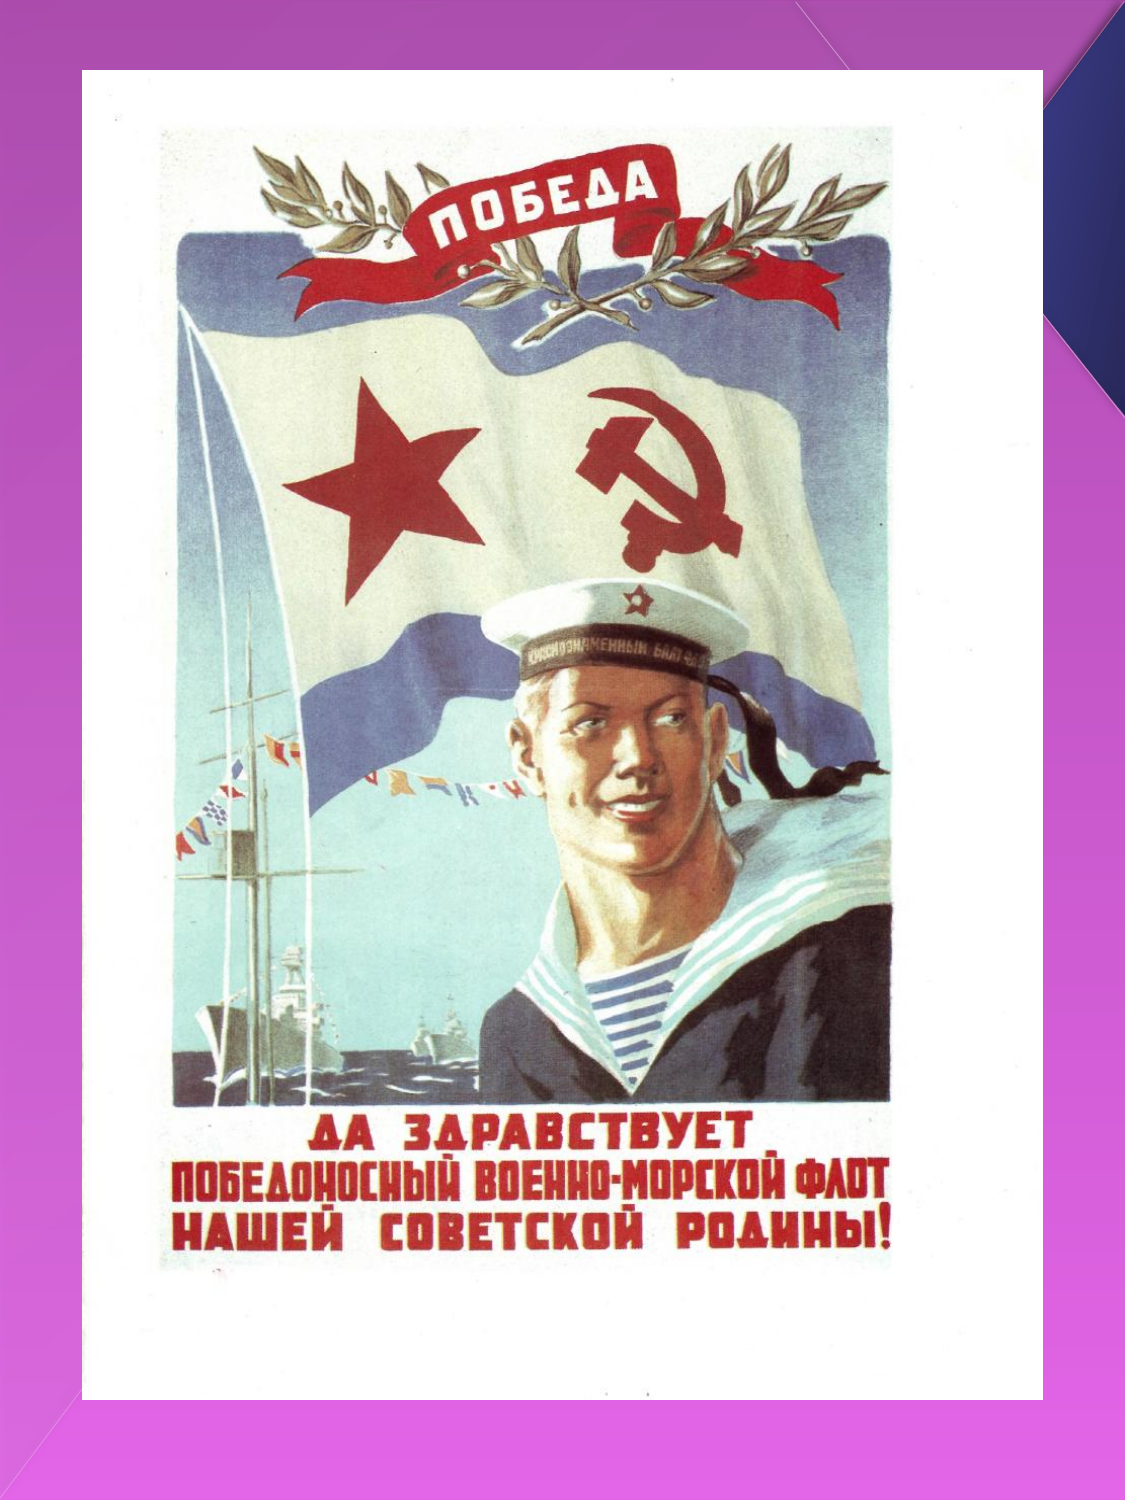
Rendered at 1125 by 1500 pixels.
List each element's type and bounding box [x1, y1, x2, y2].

picture [81, 70, 1044, 1401]
